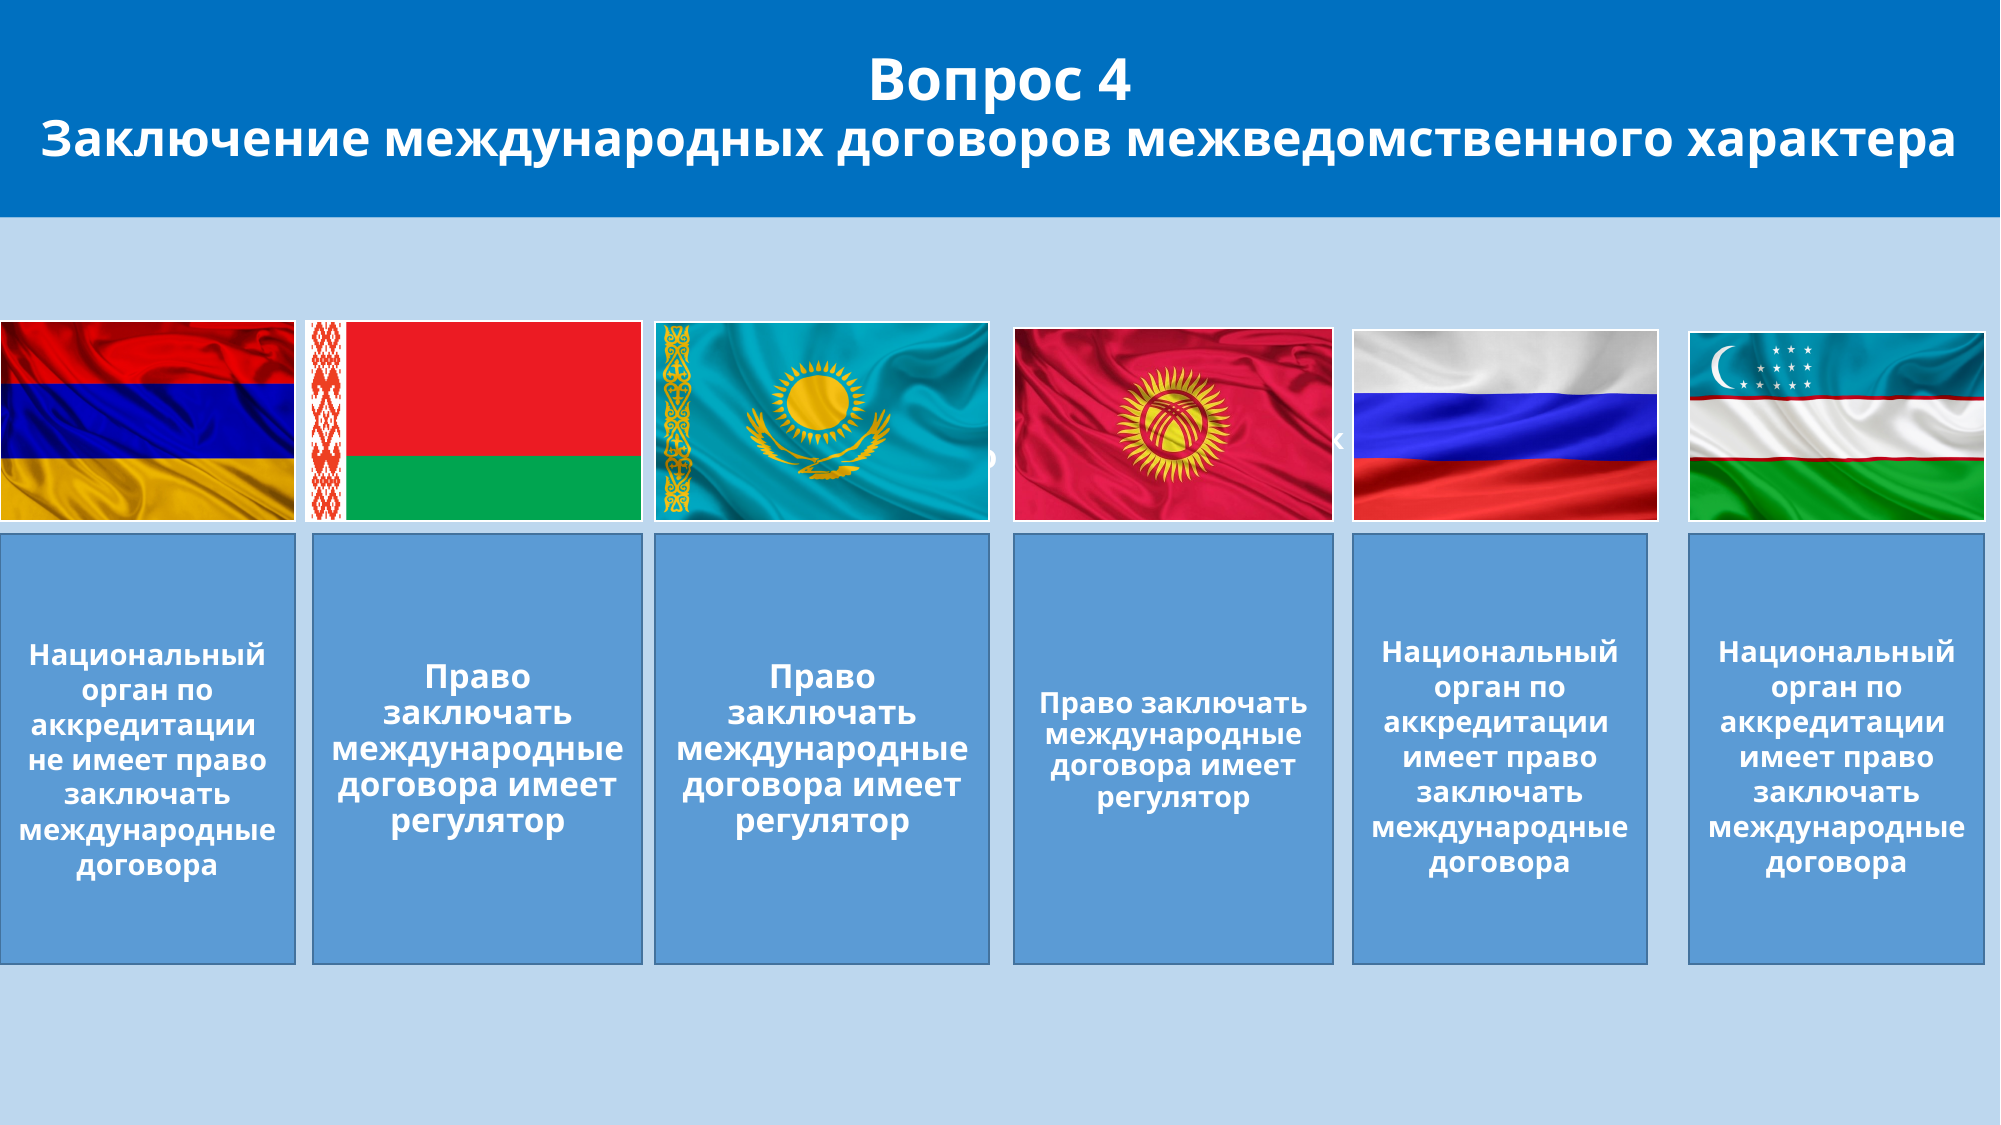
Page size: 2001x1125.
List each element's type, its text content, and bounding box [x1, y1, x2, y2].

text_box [0, 320, 295, 522]
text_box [1688, 331, 1985, 522]
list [0, 217, 2000, 1125]
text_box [306, 320, 675, 522]
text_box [655, 322, 1008, 522]
title Вопрос 4 Заключение международных договоров межведомственного характера [0, 0, 2000, 217]
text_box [1352, 330, 1658, 522]
